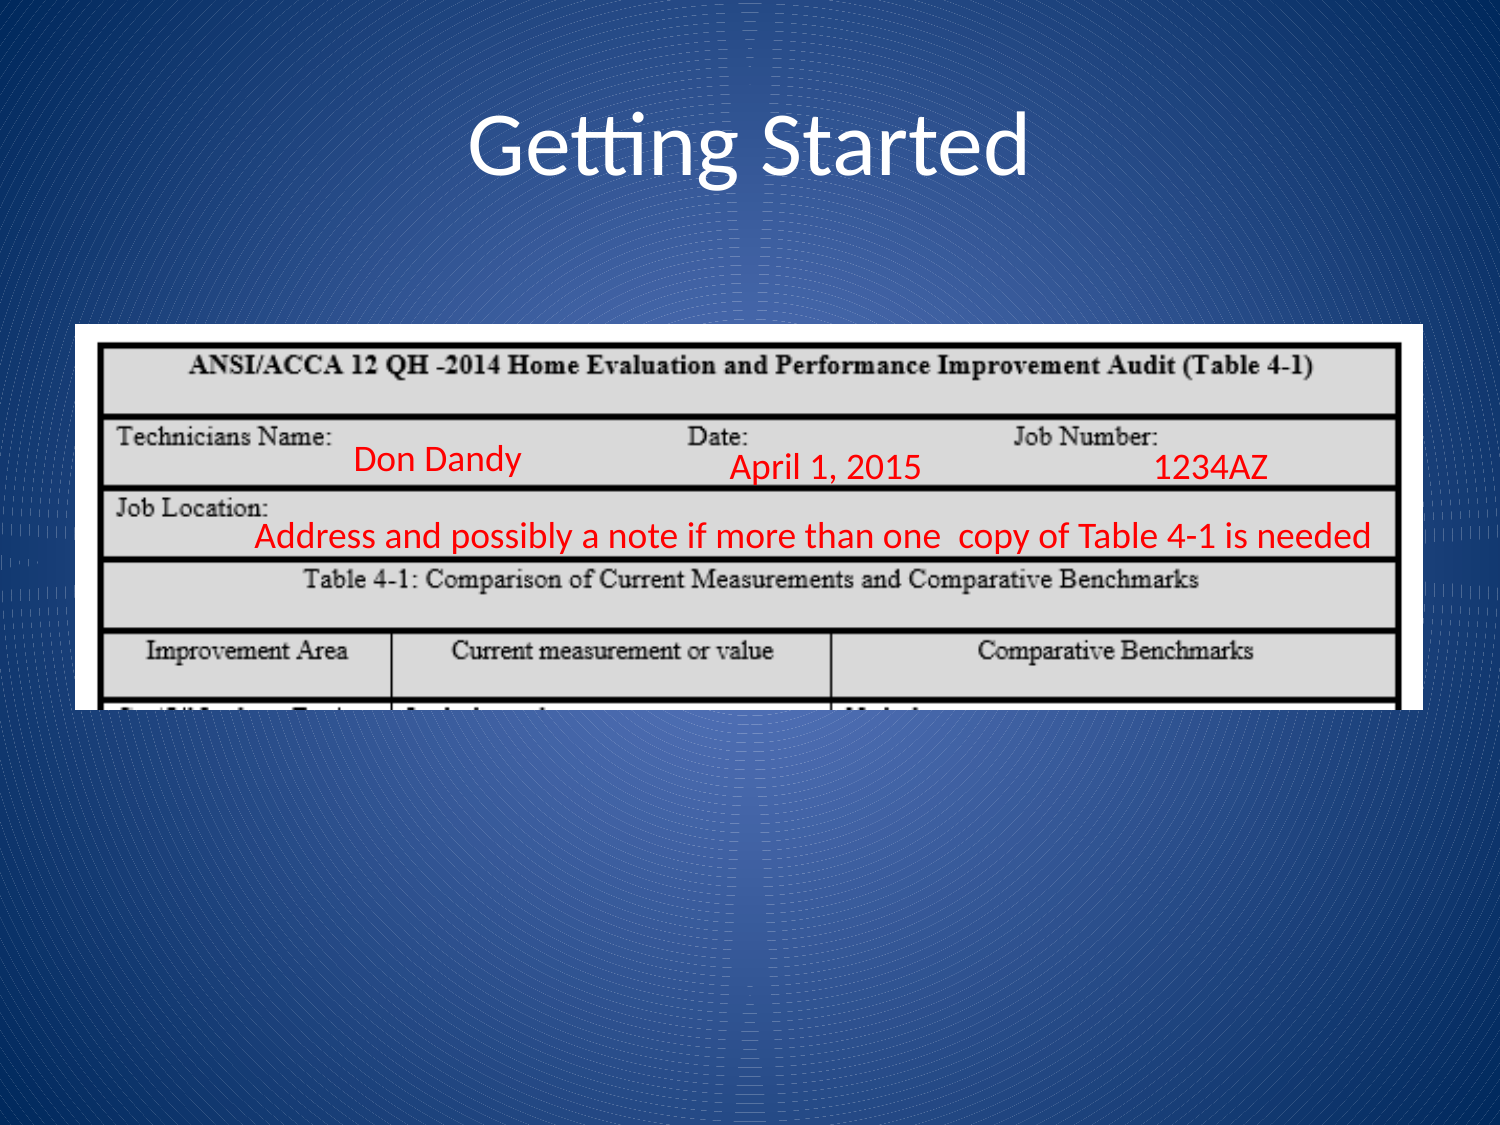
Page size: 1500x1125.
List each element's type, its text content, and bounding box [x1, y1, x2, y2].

title Getting Started [75, 45, 1425, 233]
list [74, 324, 1423, 711]
